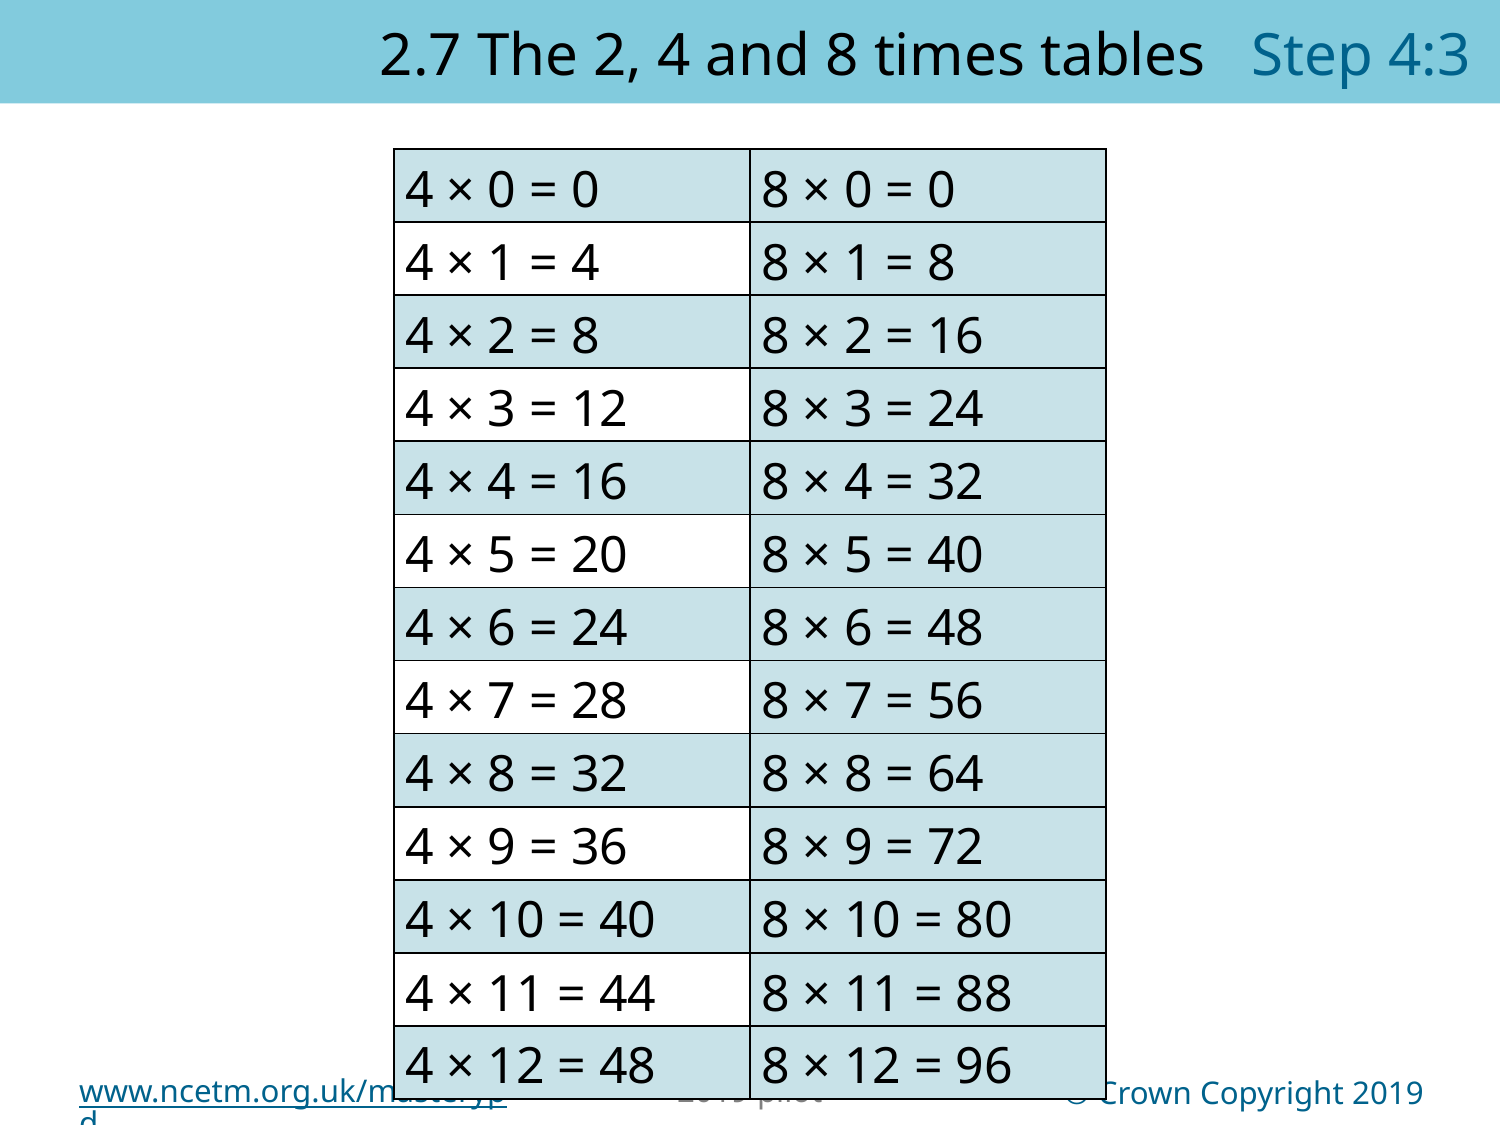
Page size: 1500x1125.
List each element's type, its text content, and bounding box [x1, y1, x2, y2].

table_cell 4 × 11 = 44 [395, 954, 749, 1025]
table_cell 8 × 11 = 88 [751, 954, 1105, 1025]
table_header 8 × 0 = 0 [751, 150, 1105, 221]
table_cell 4 × 7 = 28 [395, 661, 749, 733]
table_cell 8 × 8 = 64 [751, 734, 1105, 806]
table_cell 4 × 8 = 32 [395, 734, 749, 806]
table_cell 4 × 6 = 24 [395, 588, 749, 660]
table_cell 4 × 4 = 16 [395, 442, 749, 514]
table_header 4 × 0 = 0 [395, 150, 749, 221]
table_cell 4 × 10 = 40 [395, 881, 749, 952]
table_cell 4 × 1 = 4 [395, 223, 749, 294]
table_cell 4 × 12 = 48 [395, 1027, 749, 1098]
table_cell 8 × 7 = 56 [751, 661, 1105, 733]
table_cell 8 × 1 = 8 [751, 223, 1105, 294]
table_cell 8 × 9 = 72 [751, 808, 1105, 879]
table_cell 8 × 3 = 24 [751, 369, 1105, 440]
table_cell 8 × 4 = 32 [751, 442, 1105, 514]
table_cell 4 × 3 = 12 [395, 369, 749, 440]
table_cell 8 × 12 = 96 [751, 1027, 1105, 1098]
table_cell 8 × 10 = 80 [751, 881, 1105, 952]
table_cell 4 × 2 = 8 [395, 296, 749, 367]
table_cell 4 × 9 = 36 [395, 808, 749, 879]
table_cell 8 × 6 = 48 [751, 588, 1105, 660]
table_cell 8 × 5 = 40 [751, 515, 1105, 587]
table_cell 8 × 2 = 16 [751, 296, 1105, 367]
table_cell 4 × 5 = 20 [395, 515, 749, 587]
list 2.7 The 2, 4 and 8 times tables Step 4:3 [0, 0, 1500, 104]
